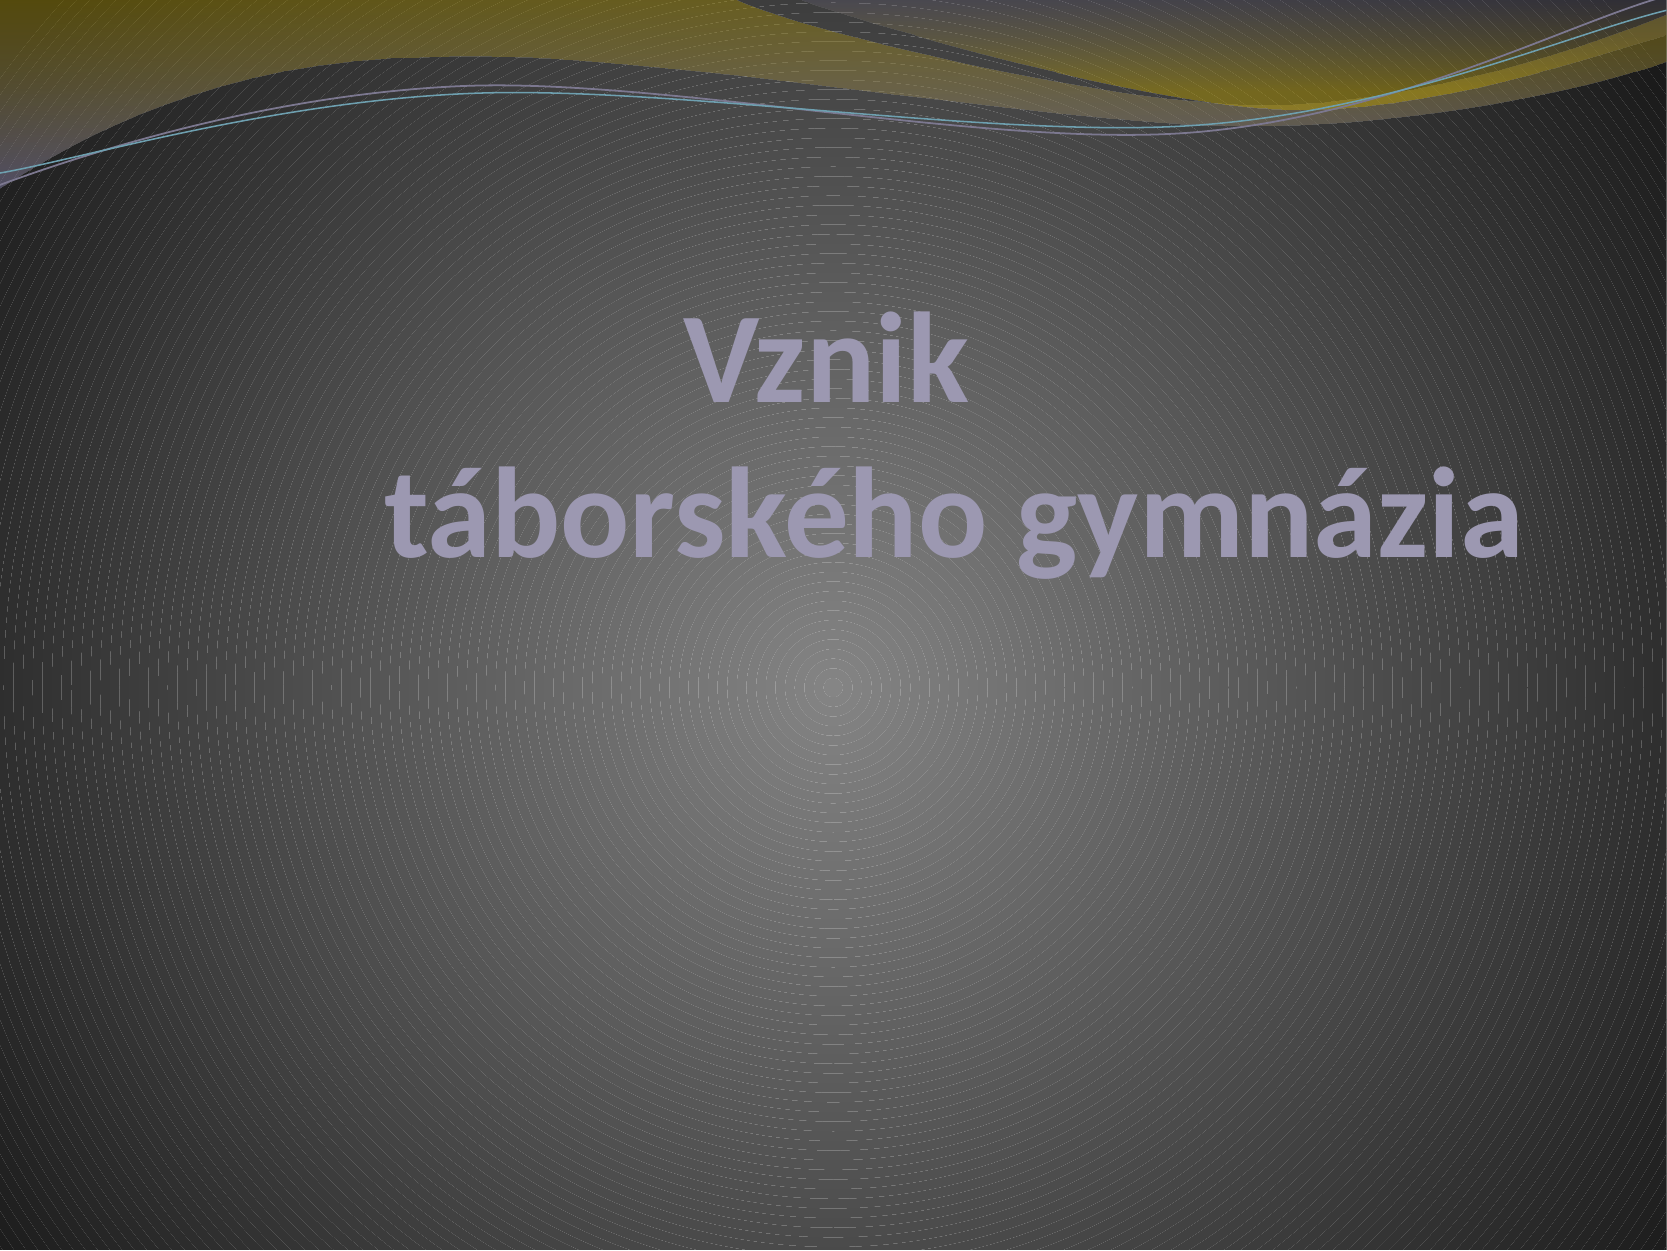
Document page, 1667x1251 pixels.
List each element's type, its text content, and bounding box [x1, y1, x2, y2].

title Vznik táborského gymnázia [97, 249, 1529, 584]
subtitle [97, 588, 1529, 908]
